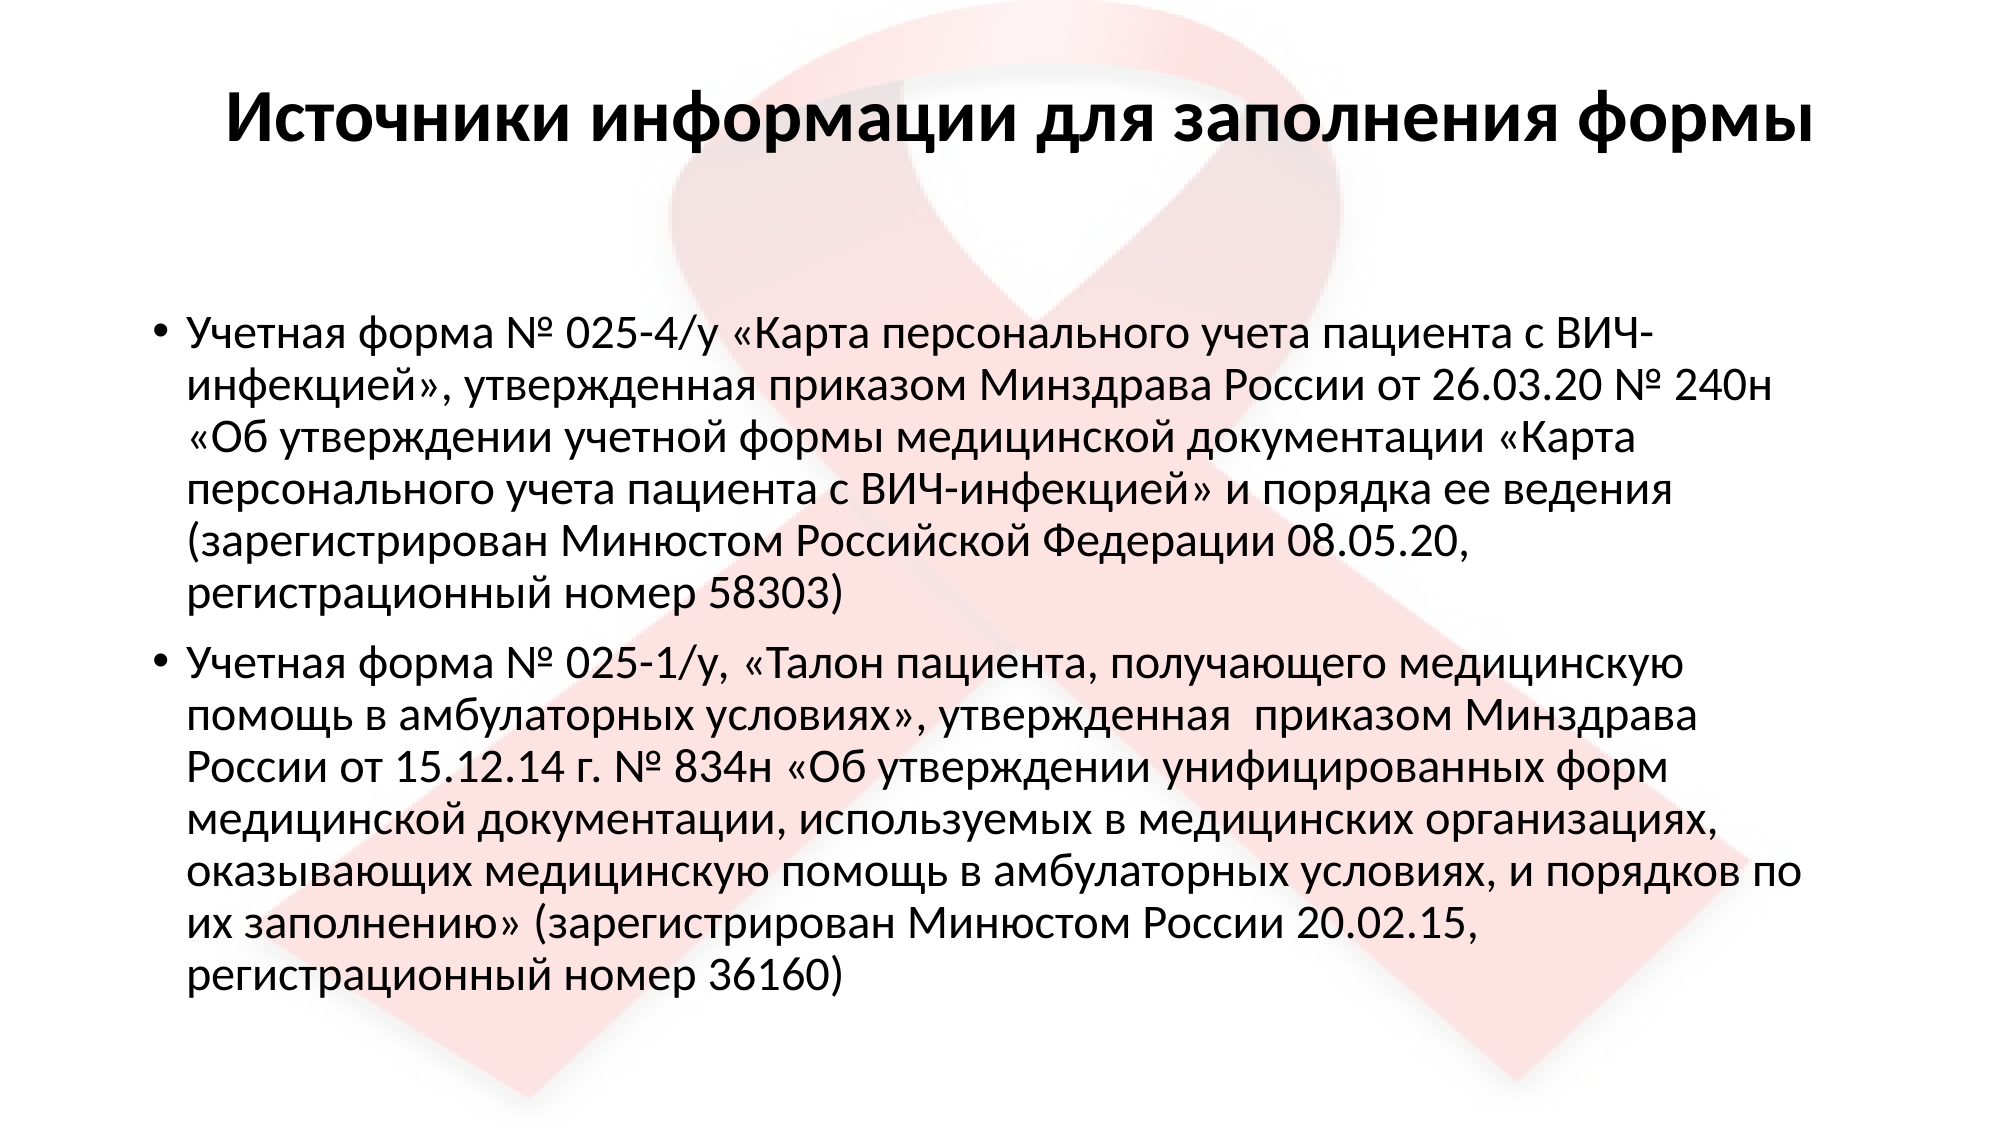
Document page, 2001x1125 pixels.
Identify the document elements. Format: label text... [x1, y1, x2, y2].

text_box Источники информации для заполнения формы [210, 58, 1833, 164]
list Учетная форма № 025-4/у «Карта персонального учета пациента с ВИЧ-инфекцией», утвержденная приказом Минздрава России от 26.03.20 № 240н «Об утверждении учетной формы медицинской документации «Карта персонального учета пациента с ВИЧ-инфекцией» и порядка ее ведения (зарегистрирован Минюстом Российской Федерации 08.05.20, регистрационный номер 58303) Учетная форма № 025-1/у, «Талон пациента, получающего медицинскую помощь в амбулаторных условиях», утвержденная приказом Минздрава России от 15.12.14 г. № 834н «Об утверждении унифицированных форм медицинской документации, используемых в медицинских организациях, оказывающих медицинскую помощь в амбулаторных условиях, и порядков по их заполнению» (зарегистрирован Минюстом России 20.02.15, регистрационный номер 36160) [137, 299, 1863, 1014]
